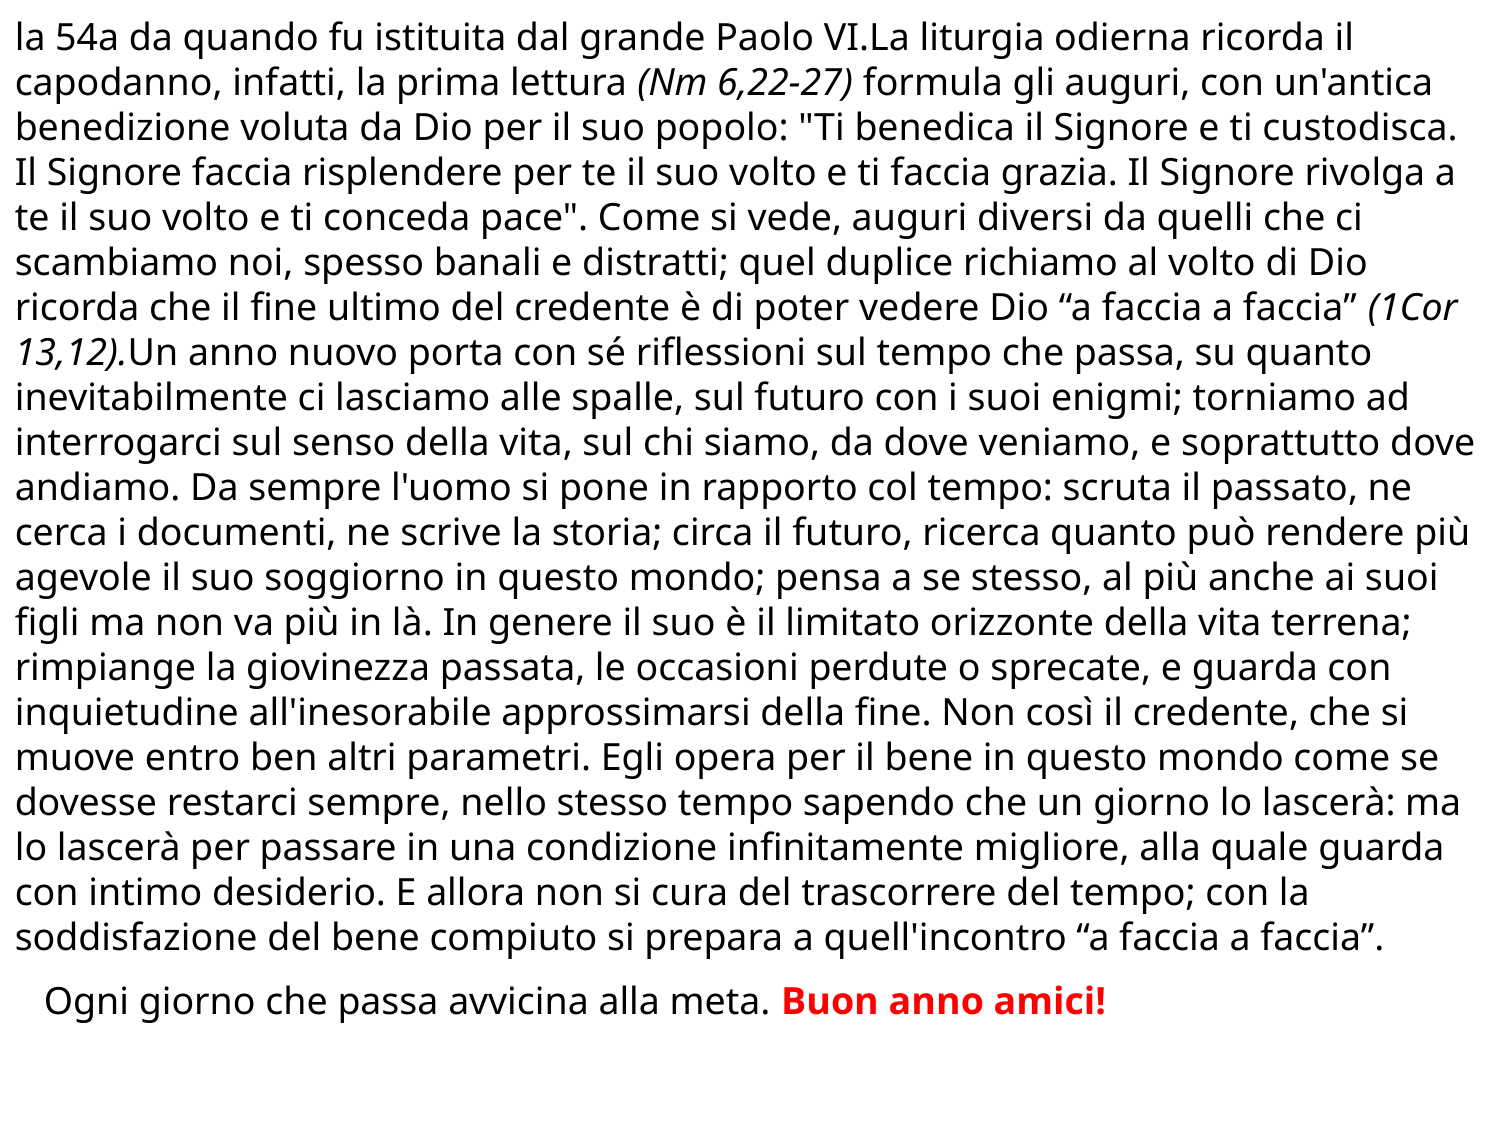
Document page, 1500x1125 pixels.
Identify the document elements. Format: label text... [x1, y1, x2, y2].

text_box la 54a da quando fu istituita dal grande Paolo VI.La liturgia odierna ricorda il capodanno, infatti, la prima lettura (Nm 6,22-27) formula gli auguri, con un'antica benedizione voluta da Dio per il suo popolo: "Ti benedica il Signore e ti custodisca. Il Signore faccia risplendere per te il suo volto e ti faccia grazia. Il Signore rivolga a te il suo volto e ti conceda pace". Come si vede, auguri diversi da quelli che ci scambiamo noi, spesso banali e distratti; quel duplice richiamo al volto di Dio ricorda che il fine ultimo del credente è di poter vedere Dio “a faccia a faccia” (1Cor 13,12).Un anno nuovo porta con sé riflessioni sul tempo che passa, su quanto inevitabilmente ci lasciamo alle spalle, sul futuro con i suoi enigmi; torniamo ad interrogarci sul senso della vita, sul chi siamo, da dove veniamo, e soprattutto dove andiamo. Da sempre l'uomo si pone in rapporto col tempo: scruta il passato, ne cerca i documenti, ne scrive la storia; circa il futuro, ricerca quanto può rendere più agevole il suo soggiorno in questo mondo; pensa a se stesso, al più anche ai suoi figli ma non va più in là. In genere il suo è il limitato orizzonte della vita terrena; rimpiange la giovinezza passata, le occasioni perdute o sprecate, e guarda con inquietudine all'inesorabile approssimarsi della fine. Non così il credente, che si muove entro ben altri parametri. Egli opera per il bene in questo mondo come se dovesse restarci sempre, nello stesso tempo sapendo che un giorno lo lascerà: ma lo lascerà per passare in una condizione infinitamente migliore, alla quale guarda con intimo desiderio. E allora non si cura del trascorrere del tempo; con la soddisfazione del bene compiuto si prepara a quell'incontro “a faccia a faccia”. Ogni giorno che passa avvicina alla meta. Buon anno amici! [0, 5, 1500, 1030]
